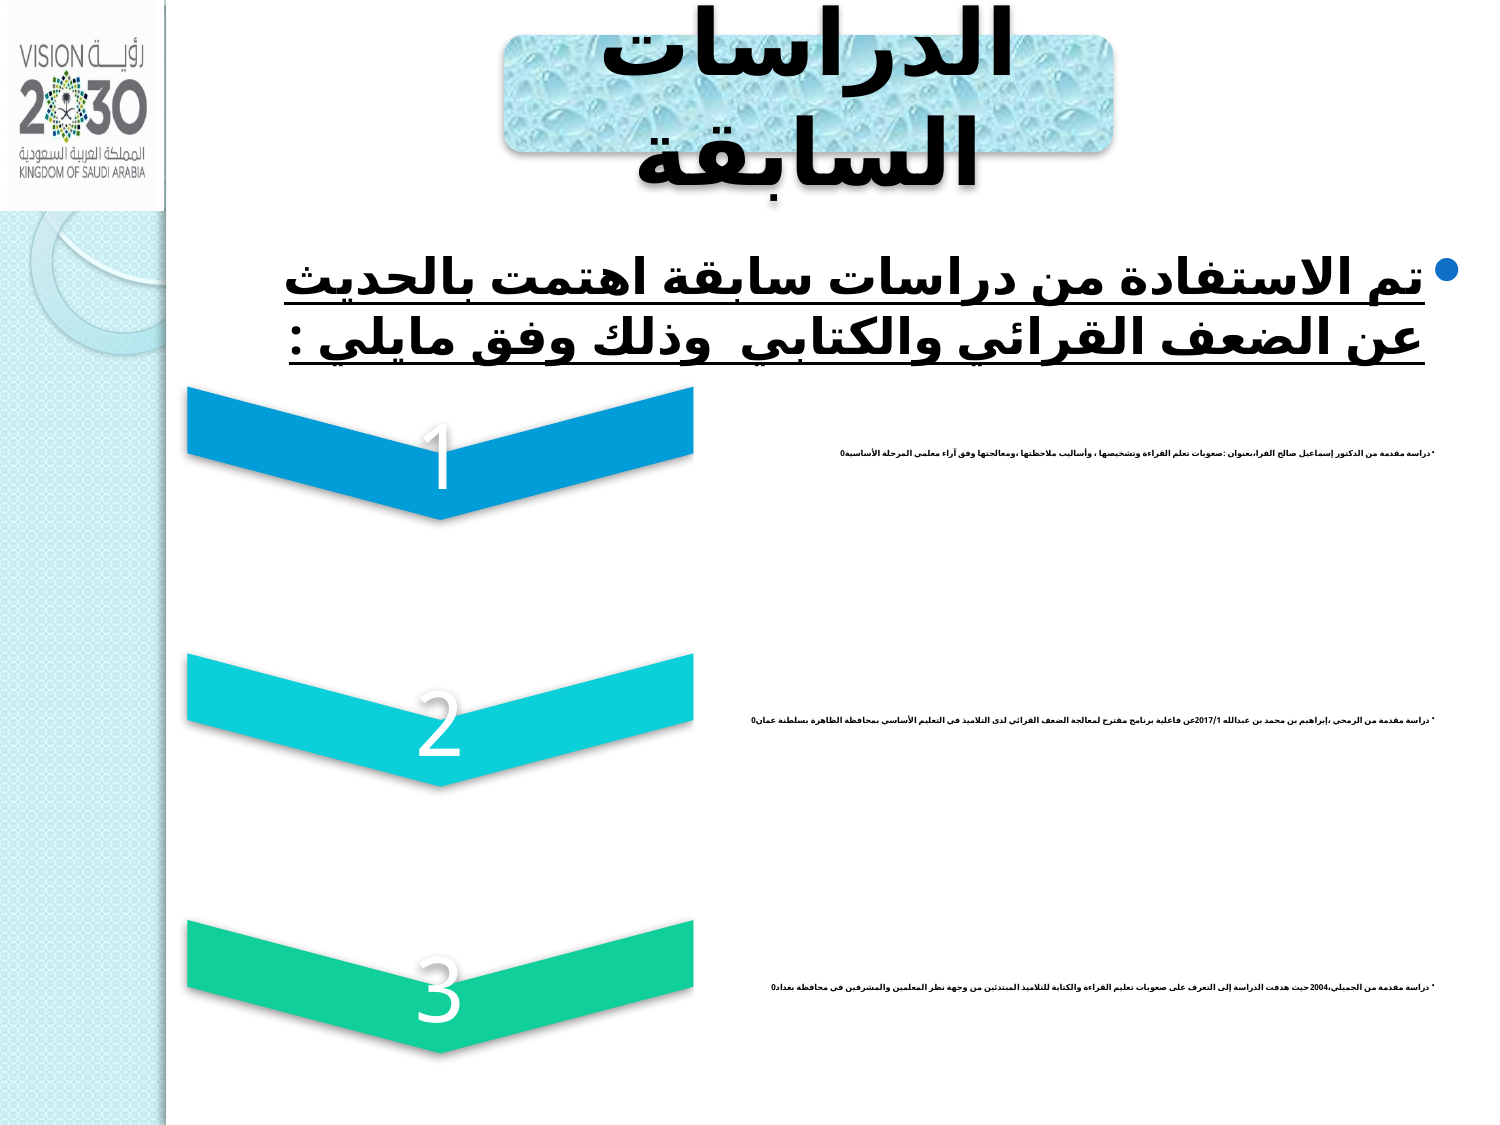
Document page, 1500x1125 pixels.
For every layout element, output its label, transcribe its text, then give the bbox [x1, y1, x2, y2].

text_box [187, 386, 1454, 1054]
text_box الدراسات السابقة [503, 35, 1114, 153]
list تم الاستفادة من دراسات سابقة اهتمت بالحديث عن الضعف القرائي والكتابي وذلك وفق مايلي : [187, 237, 1500, 422]
picture [0, 0, 165, 211]
